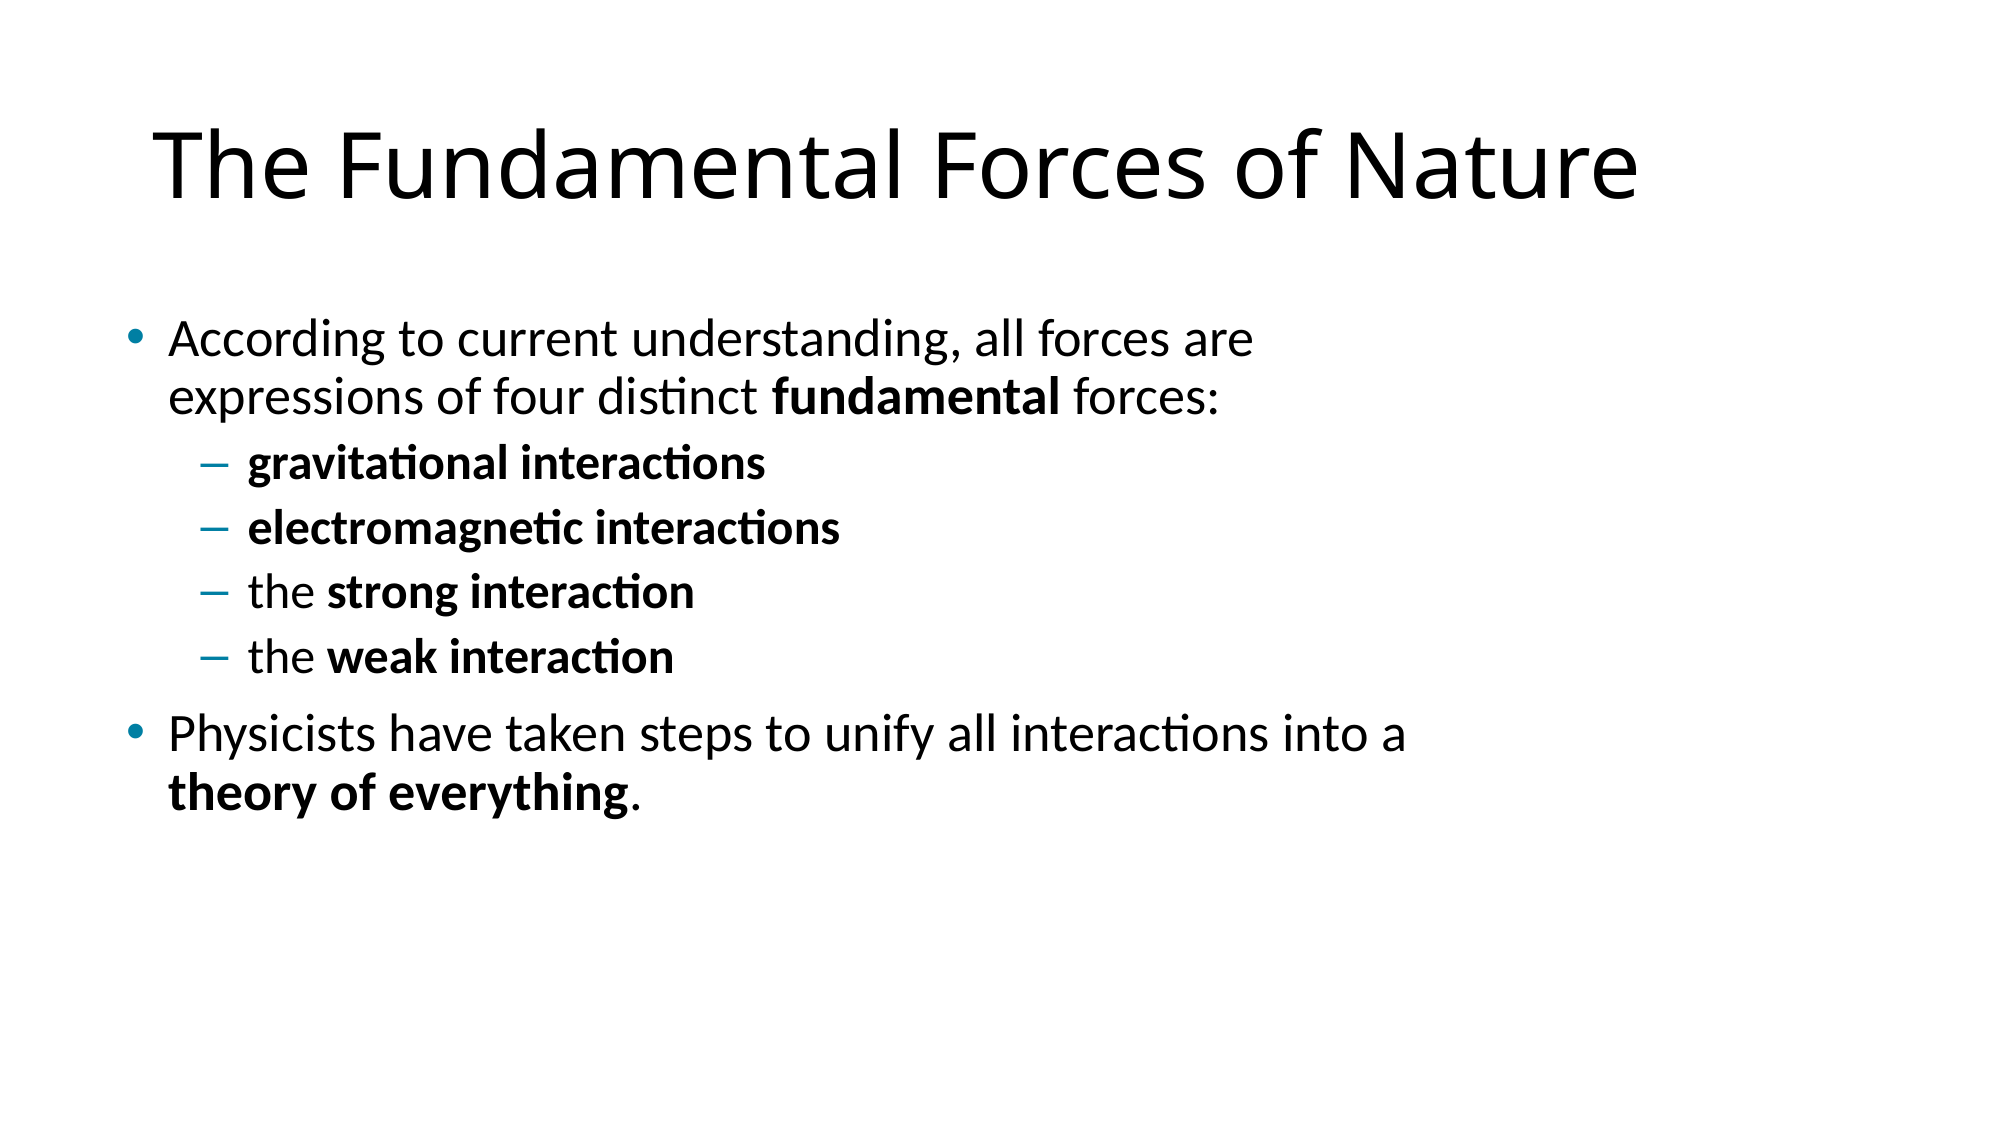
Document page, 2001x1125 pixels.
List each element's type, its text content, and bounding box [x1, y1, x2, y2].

title The Fundamental Forces of Nature [137, 59, 1863, 278]
list According to current understanding, all forces are expressions of four distinct fundamental forces: gravitational interactions electromagnetic interactions the strong interaction the weak interaction Physicists have taken steps to unify all interactions into a theory of everything. [111, 301, 1462, 915]
